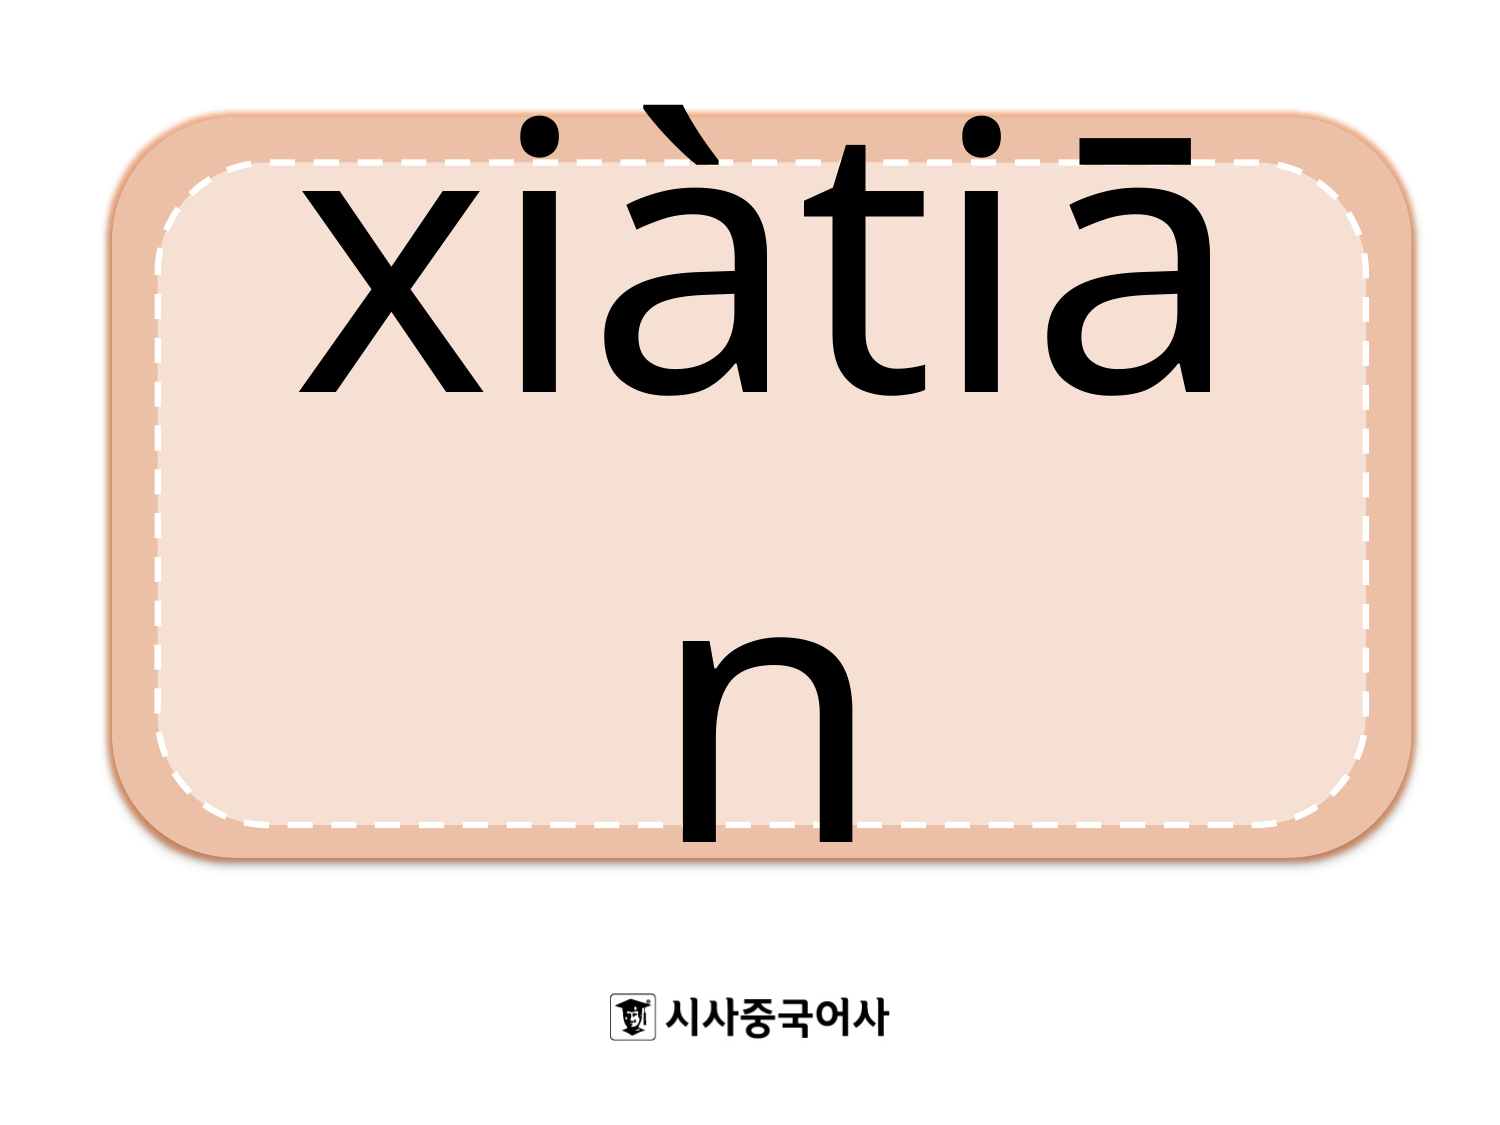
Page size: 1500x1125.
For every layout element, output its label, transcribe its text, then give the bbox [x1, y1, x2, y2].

text_box xiàtiān [162, 136, 1371, 799]
picture [602, 987, 898, 1047]
